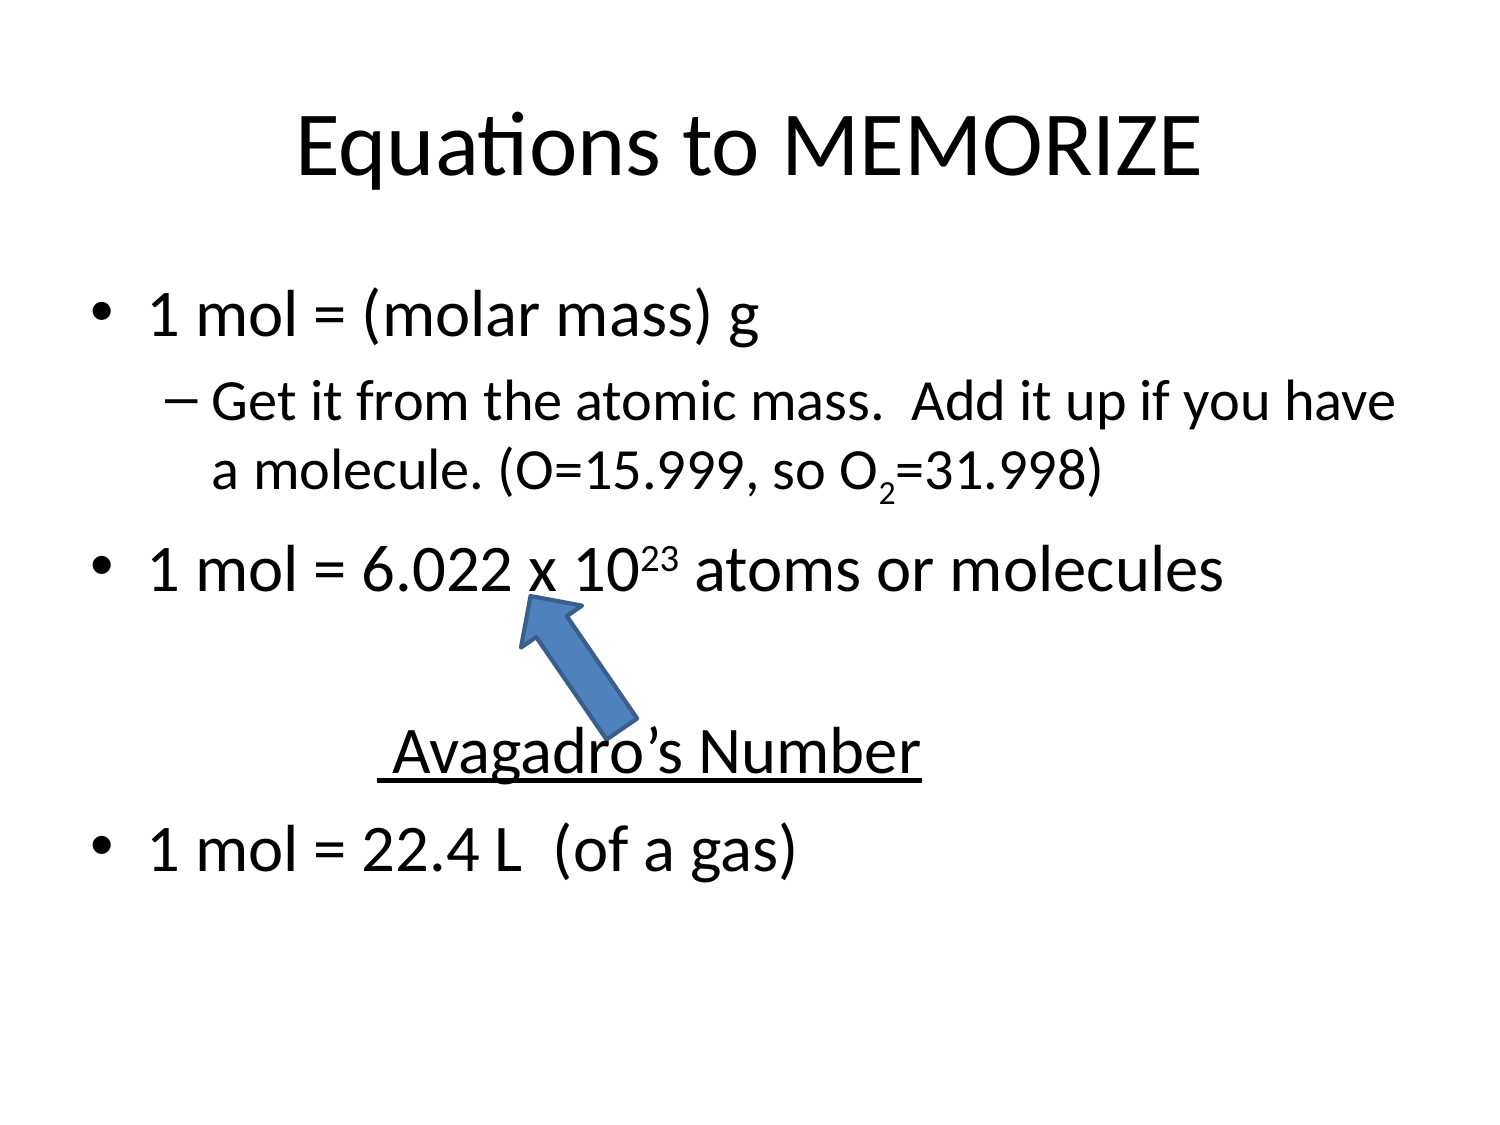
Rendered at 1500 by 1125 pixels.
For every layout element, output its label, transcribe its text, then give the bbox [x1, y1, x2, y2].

text_box Avagadro’s Number [362, 699, 1125, 795]
title Equations to MEMORIZE [75, 45, 1425, 233]
list 1 mol = (molar mass) g Get it from the atomic mass. Add it up if you have a molecule. (O=15.999, so O2=31.998) 1 mol = 6.022 x 1023 atoms or molecules 1 mol = 22.4 L (of a gas) [75, 262, 1425, 1005]
